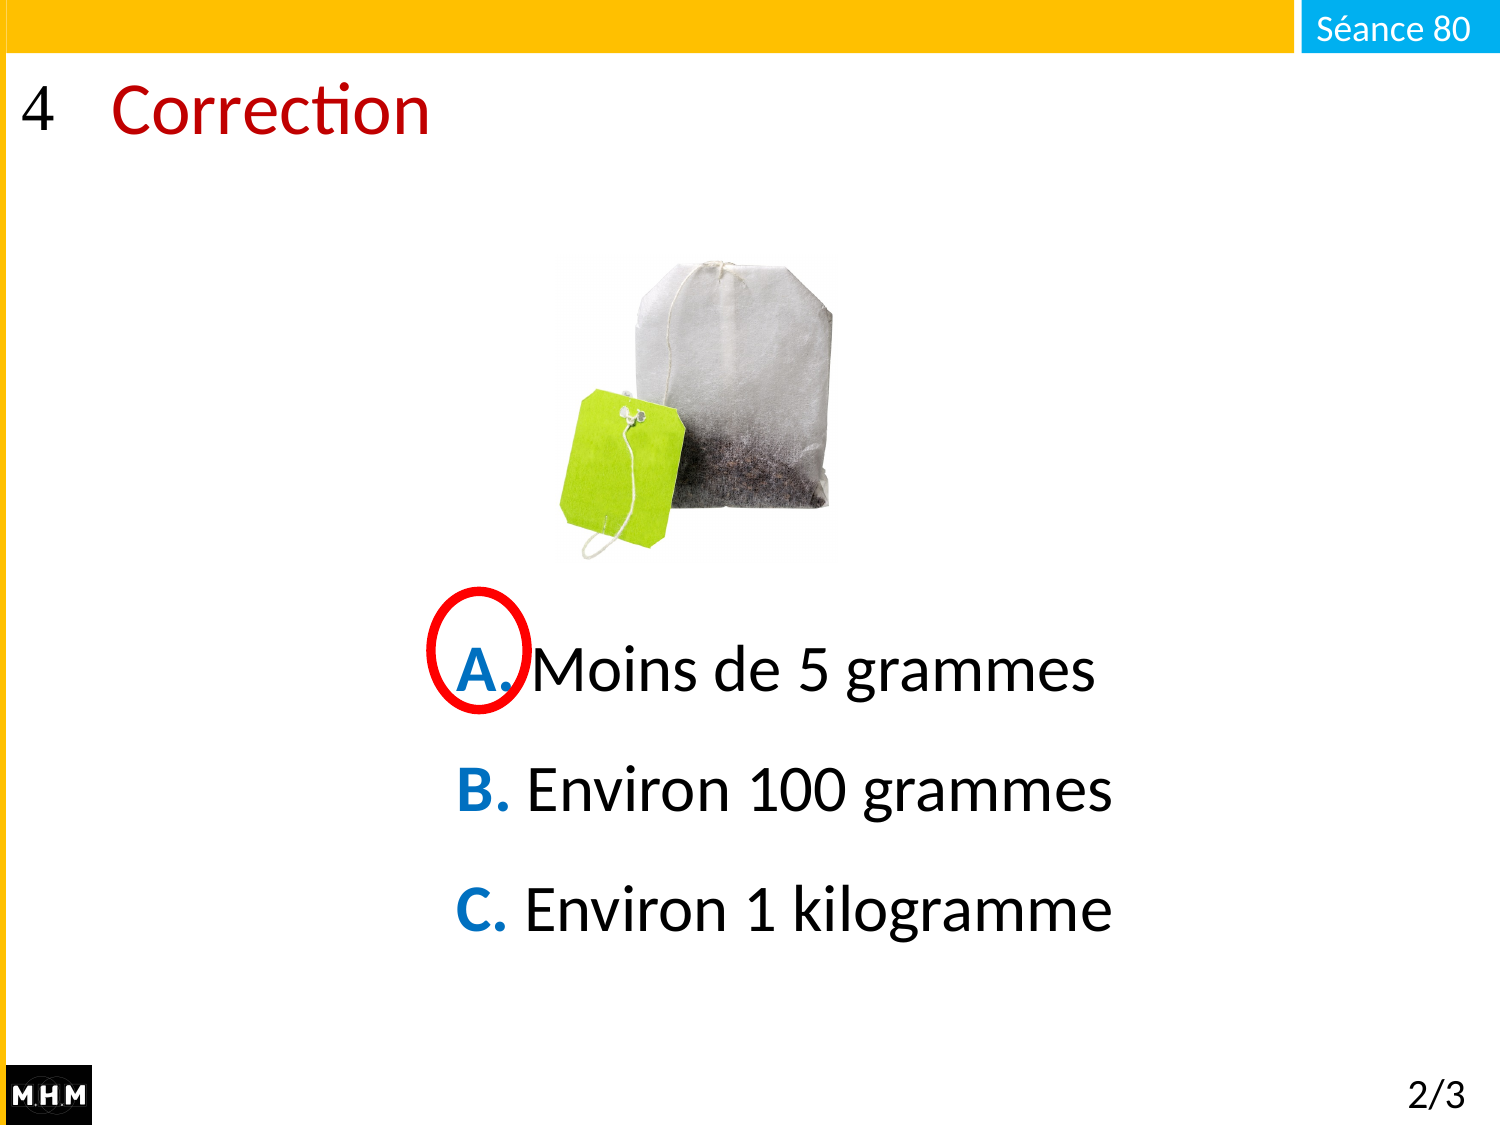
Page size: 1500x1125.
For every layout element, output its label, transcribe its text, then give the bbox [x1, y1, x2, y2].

picture [6, 1065, 92, 1125]
text_box A. Moins de 5 grammes B. Environ 100 grammes C. Environ 1 kilogramme [441, 577, 1185, 952]
title Correction [96, 60, 1391, 160]
list 2/3 [1373, 1064, 1500, 1125]
text_box [429, 590, 529, 711]
picture [554, 254, 838, 563]
